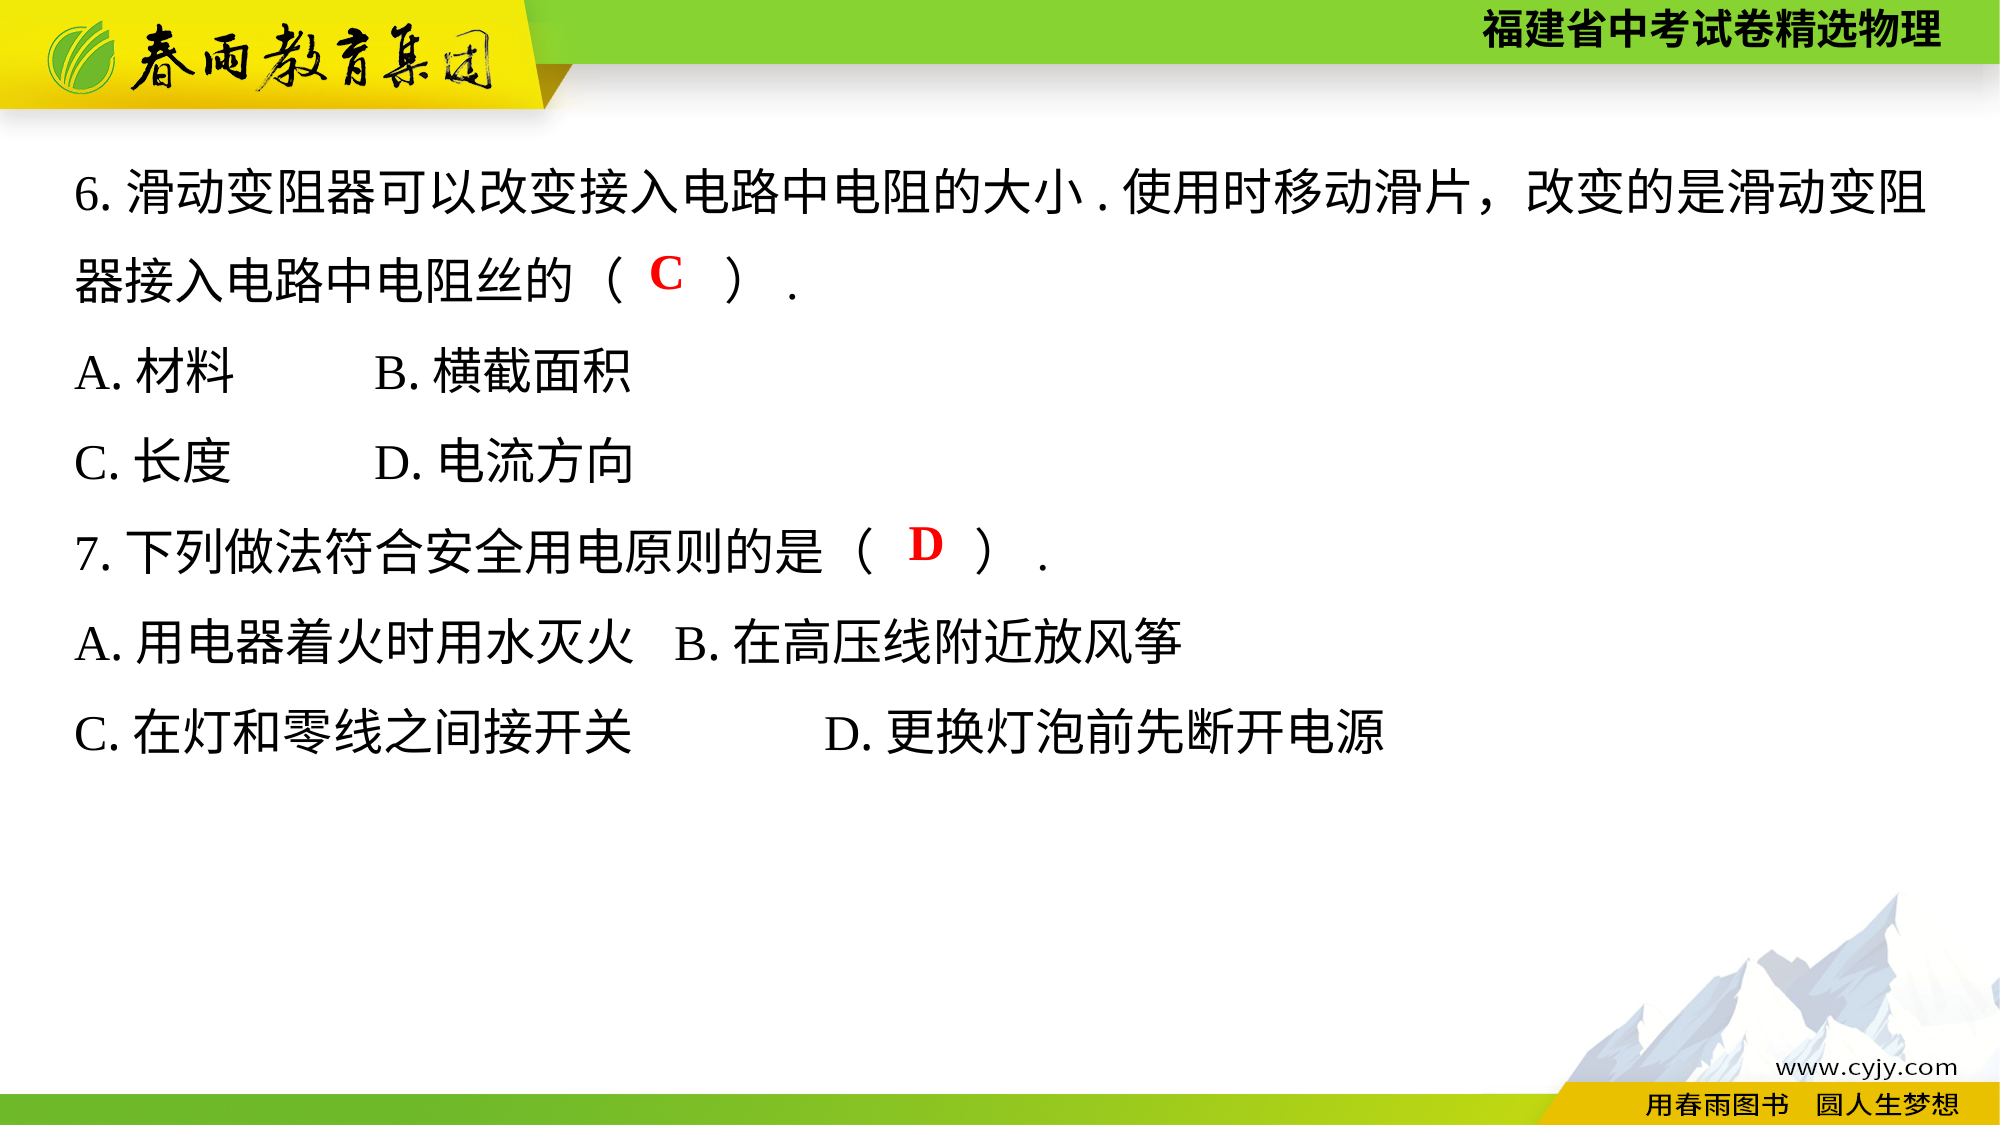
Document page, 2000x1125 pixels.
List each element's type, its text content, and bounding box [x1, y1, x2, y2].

list 6.滑动变阻器可以改变接入电路中电阻的大小.使用时移动滑片，改变的是滑动变阻器接入电路中电阻丝的（ ）. A.材料 B.横截面积 C.长度 D.电流方向 7.下列做法符合安全用电原则的是（ ）. A.用电器着火时用水灭火 B.在高压线附近放风筝 C.在灯和零线之间接开关 D.更换灯泡前先断开电源 [59, 122, 1944, 763]
text_box D [894, 503, 960, 579]
picture [0, 0, 2000, 1125]
text_box C [634, 231, 700, 307]
